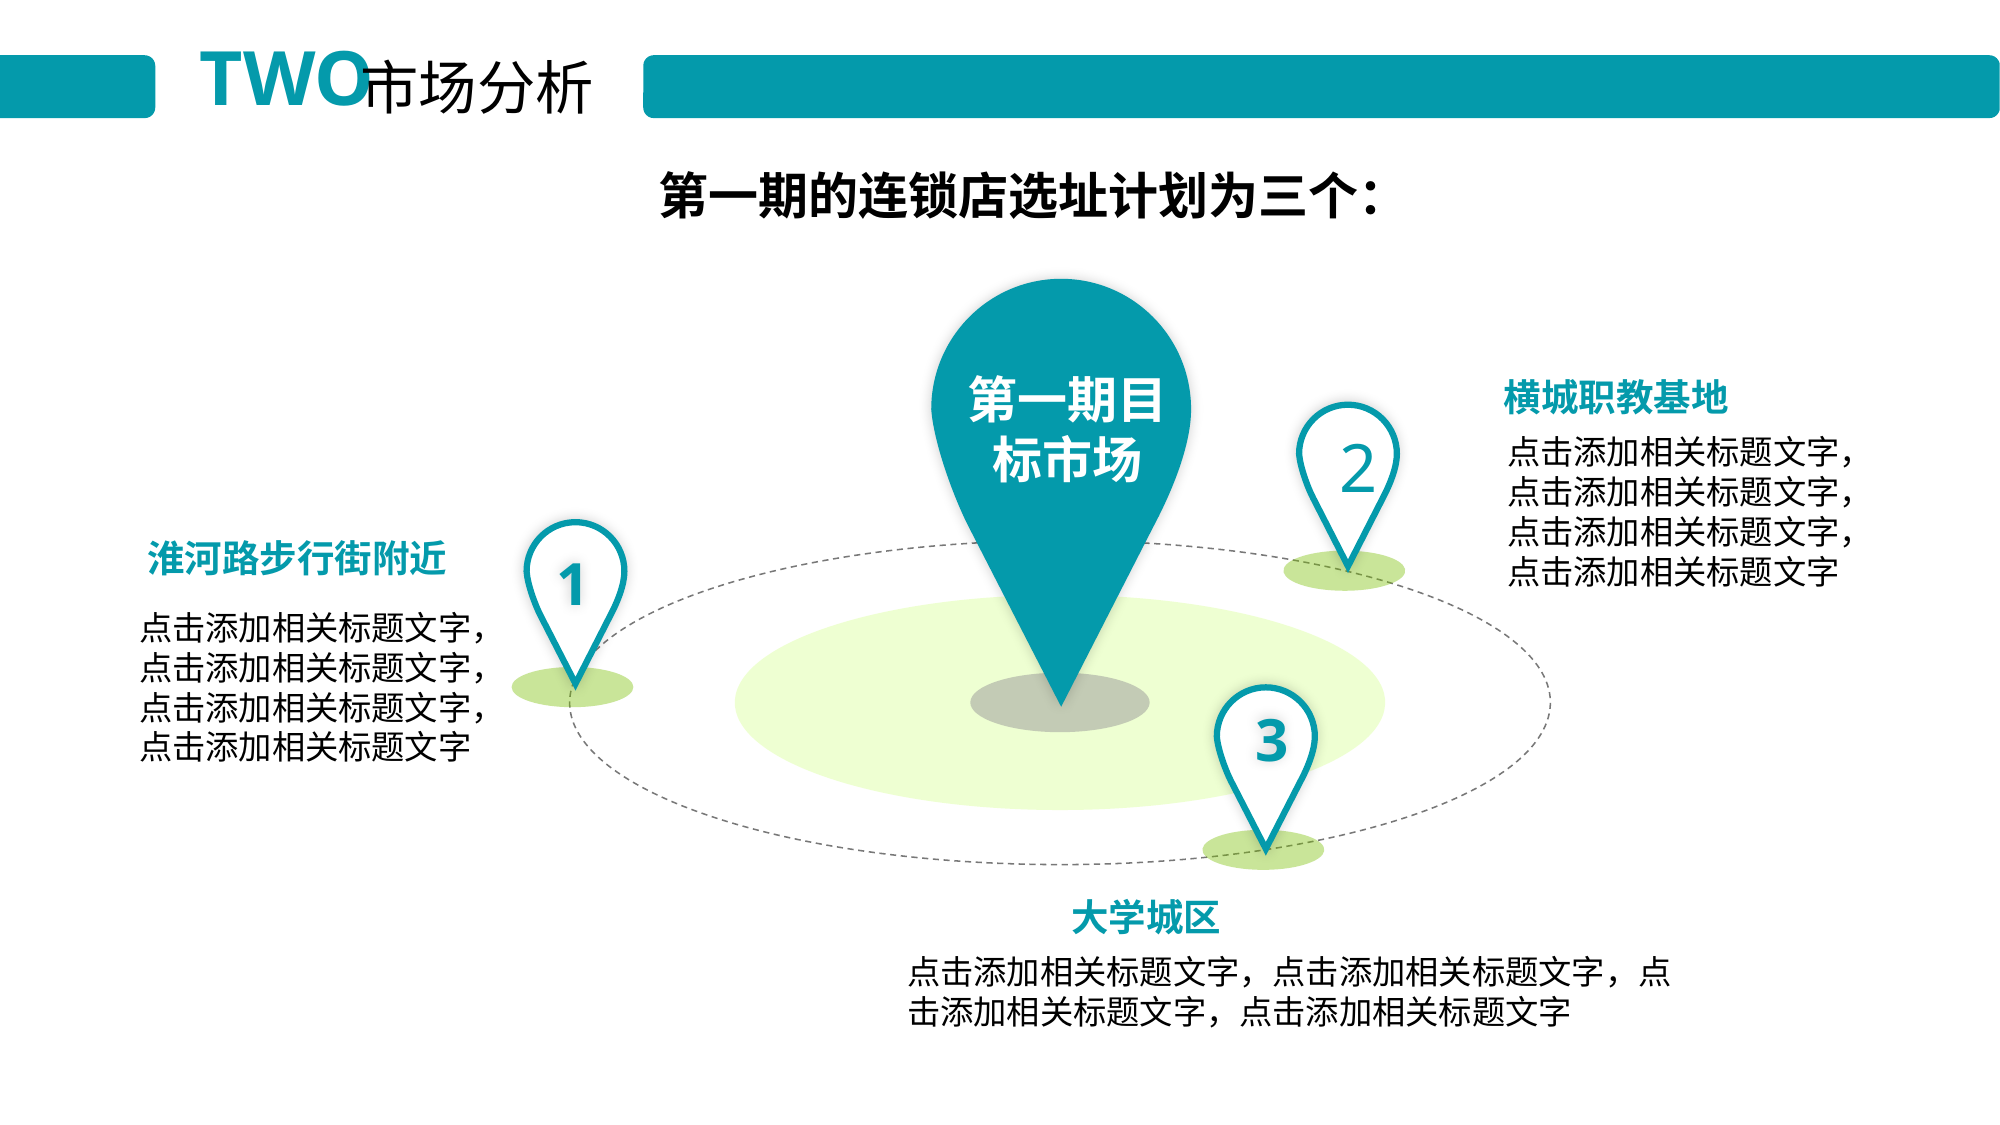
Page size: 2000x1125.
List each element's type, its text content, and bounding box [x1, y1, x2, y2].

text_box [1202, 839, 1325, 870]
text_box 第一期的连锁店选址计划为三个： [315, 157, 1751, 232]
text_box 横城职教基地 [1489, 367, 1744, 427]
text_box [1283, 559, 1406, 591]
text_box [184, 23, 976, 130]
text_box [526, 521, 625, 684]
text_box [1122, 543, 1551, 840]
text_box [958, 496, 1165, 700]
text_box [1216, 687, 1316, 850]
text_box [943, 281, 1179, 361]
text_box 点击添加相关标题文字，点击添加相关标题文字，点击添加相关标题文字，点击添加相关标题文字 [892, 943, 1709, 1039]
text_box [511, 676, 634, 708]
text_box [1298, 404, 1398, 567]
text_box 点击添加相关标题文字，点击添加相关标题文字，点击添加相关标题文字，点击添加相关标题文字 [1492, 424, 1897, 599]
text_box [980, 55, 2000, 119]
text_box [734, 596, 1386, 811]
text_box 点击添加相关标题文字，点击添加相关标题文字，点击添加相关标题文字，点击添加相关标题文字 [124, 599, 494, 774]
text_box [569, 543, 1211, 865]
text_box [970, 673, 1150, 733]
text_box 淮河路步行街附近 [132, 527, 463, 587]
text_box 第一期目标市场 [934, 361, 1201, 496]
text_box [0, 55, 156, 119]
text_box 大学城区 [1056, 886, 1236, 947]
